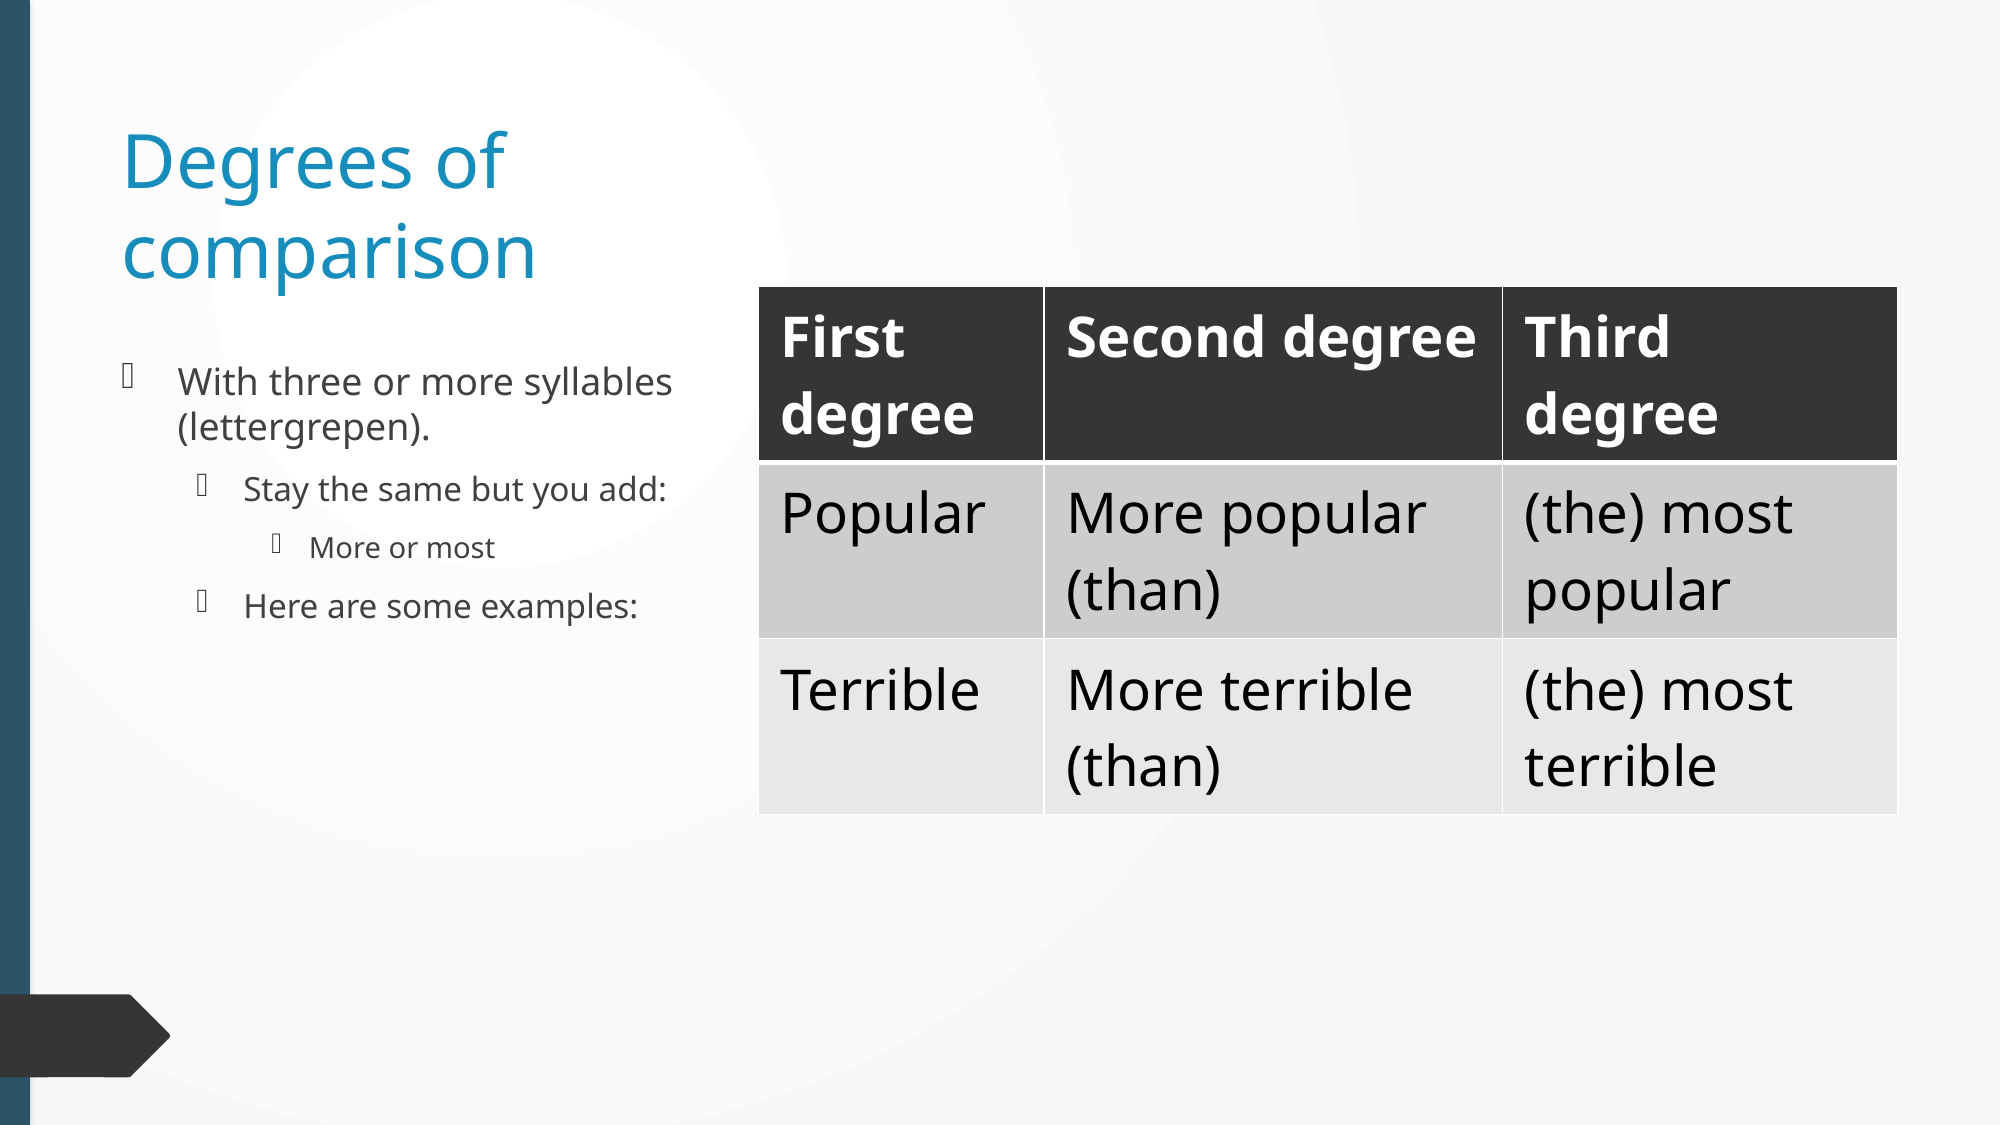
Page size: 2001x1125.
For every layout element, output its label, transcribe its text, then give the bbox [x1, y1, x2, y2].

table_header Third degree [1503, 287, 1897, 460]
table_cell Popular [759, 465, 1043, 638]
table_header First degree [759, 287, 1043, 460]
table_cell More terrible (than) [1045, 639, 1502, 814]
table_cell (the) most popular [1503, 465, 1897, 638]
table_cell (the) most terrible [1503, 639, 1897, 814]
text_box [0, 0, 31, 992]
list With three or more syllables (lettergrepen). Stay the same but you add: More or most Here are some examples: [106, 350, 706, 967]
text_box [0, 992, 172, 1079]
text_box [0, 1079, 31, 1125]
text_box [31, 0, 2000, 1125]
table_header Second degree [1045, 287, 1502, 460]
table_cell Terrible [759, 639, 1043, 814]
table_cell More popular (than) [1045, 465, 1502, 638]
title Degrees of comparison [106, 105, 706, 313]
